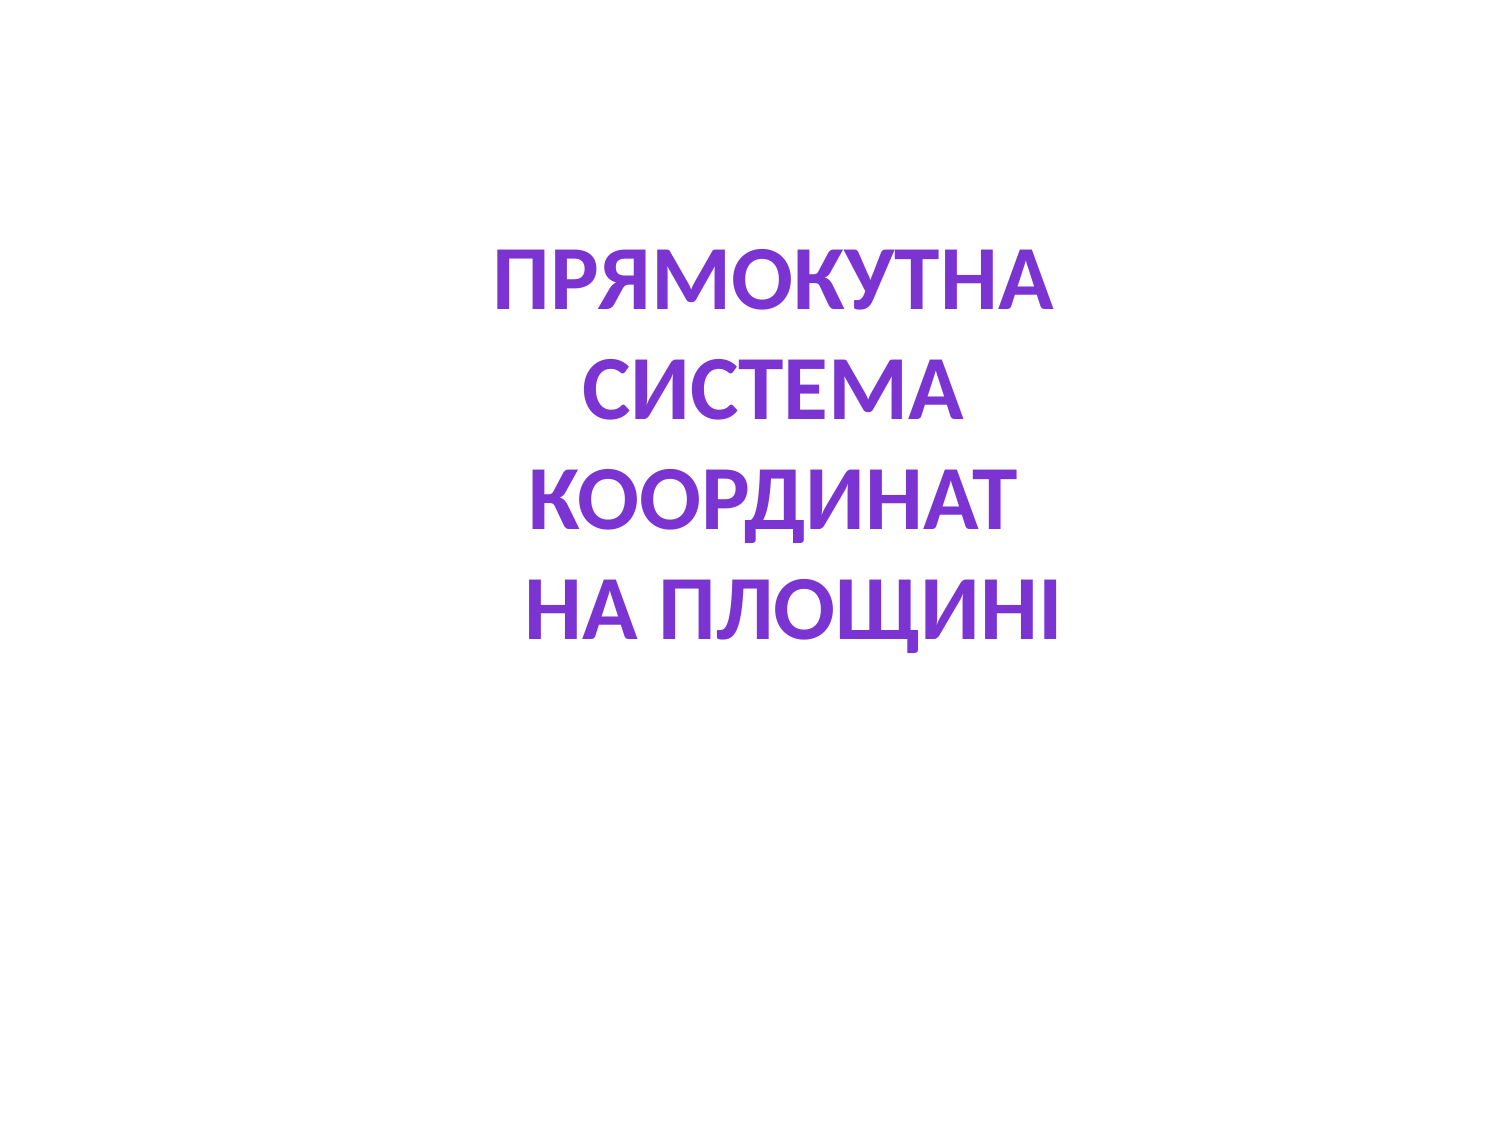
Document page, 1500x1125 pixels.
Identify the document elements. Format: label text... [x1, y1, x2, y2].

text_box Прямокутна система координат на площині [374, 210, 1172, 666]
